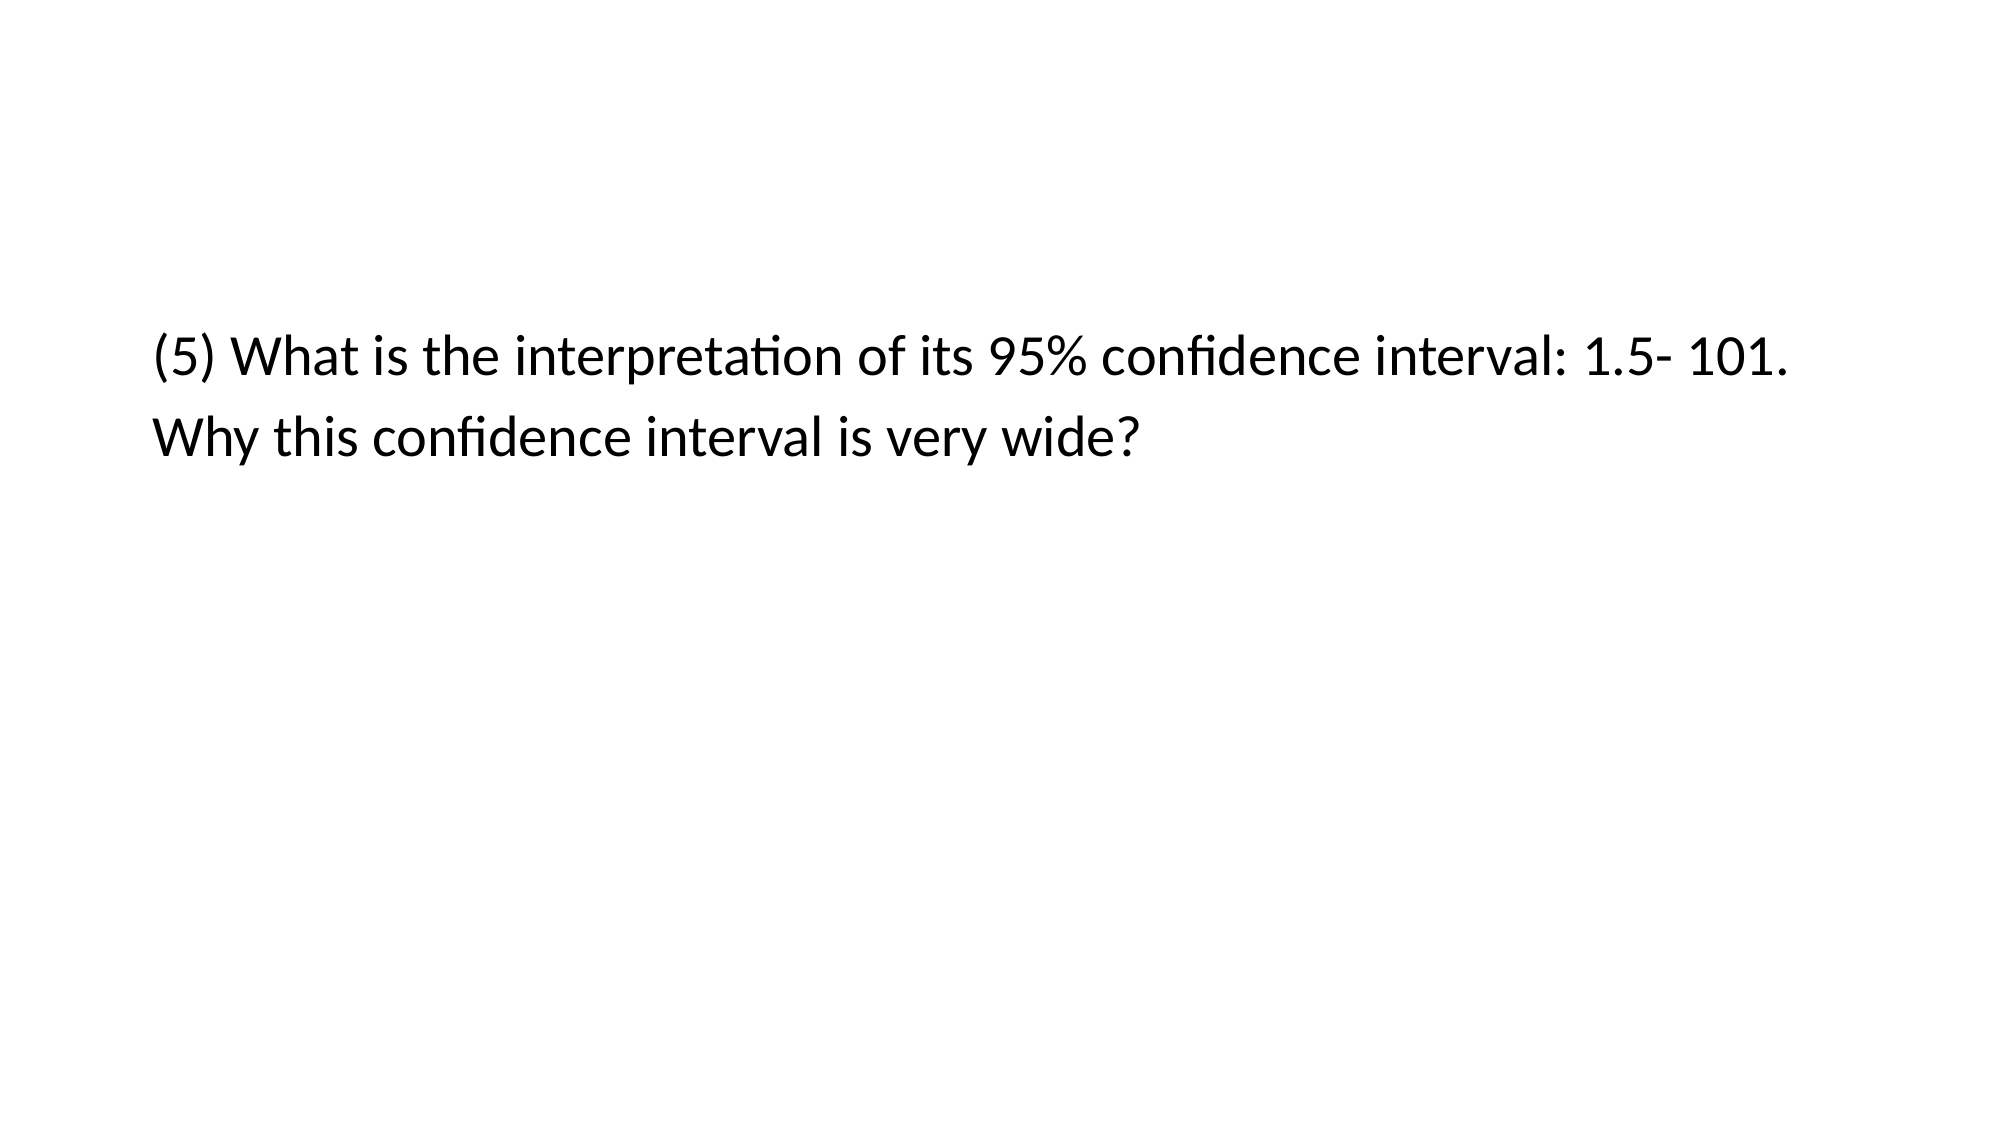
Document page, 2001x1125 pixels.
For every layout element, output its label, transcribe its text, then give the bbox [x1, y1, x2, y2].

list (5) What is the interpretation of its 95% confidence interval: 1.5- 101. Why this confidence interval is very wide? [137, 299, 1863, 1014]
